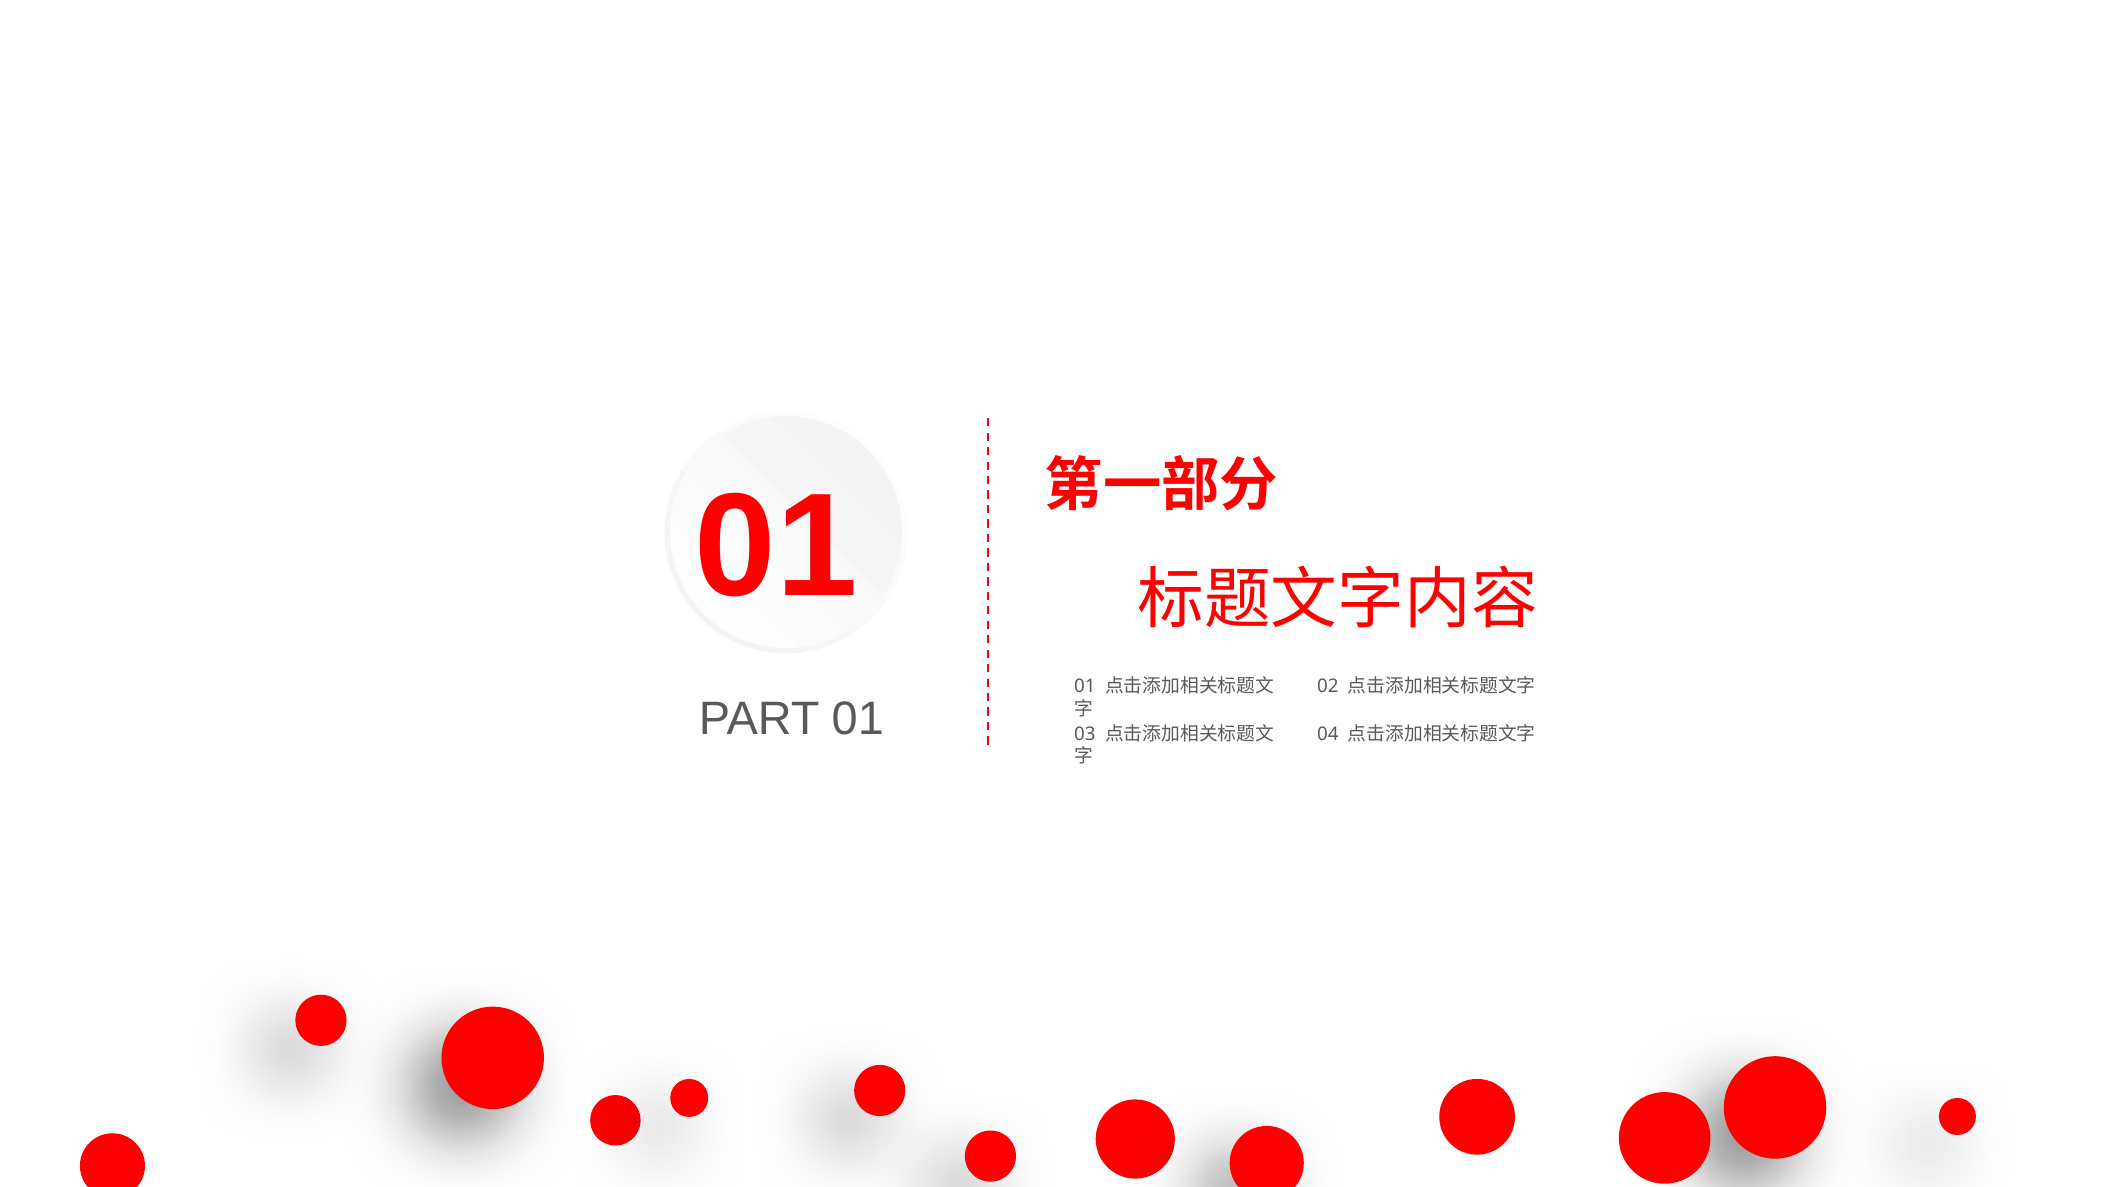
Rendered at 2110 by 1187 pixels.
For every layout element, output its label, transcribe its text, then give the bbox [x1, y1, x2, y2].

text_box 04 点击添加相关标题文字 [1303, 714, 1560, 751]
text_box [441, 1006, 544, 1110]
text_box PART 01 [698, 687, 908, 745]
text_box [1938, 1097, 1976, 1136]
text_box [964, 1130, 1016, 1182]
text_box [1229, 1125, 1304, 1187]
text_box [295, 994, 347, 1046]
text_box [664, 410, 908, 654]
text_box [1439, 1078, 1515, 1155]
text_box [79, 1133, 145, 1187]
text_box 03 点击添加相关标题文字 [1060, 714, 1306, 774]
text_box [1095, 1099, 1175, 1179]
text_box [854, 1064, 906, 1117]
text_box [590, 1095, 641, 1146]
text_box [1618, 1092, 1711, 1184]
text_box 第一部分 标题文字内容 [1011, 439, 1568, 651]
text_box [670, 1078, 709, 1117]
text_box 02 点击添加相关标题文字 [1303, 666, 1560, 704]
text_box 01 点击添加相关标题文字 [1060, 666, 1306, 714]
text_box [1723, 1056, 1827, 1159]
